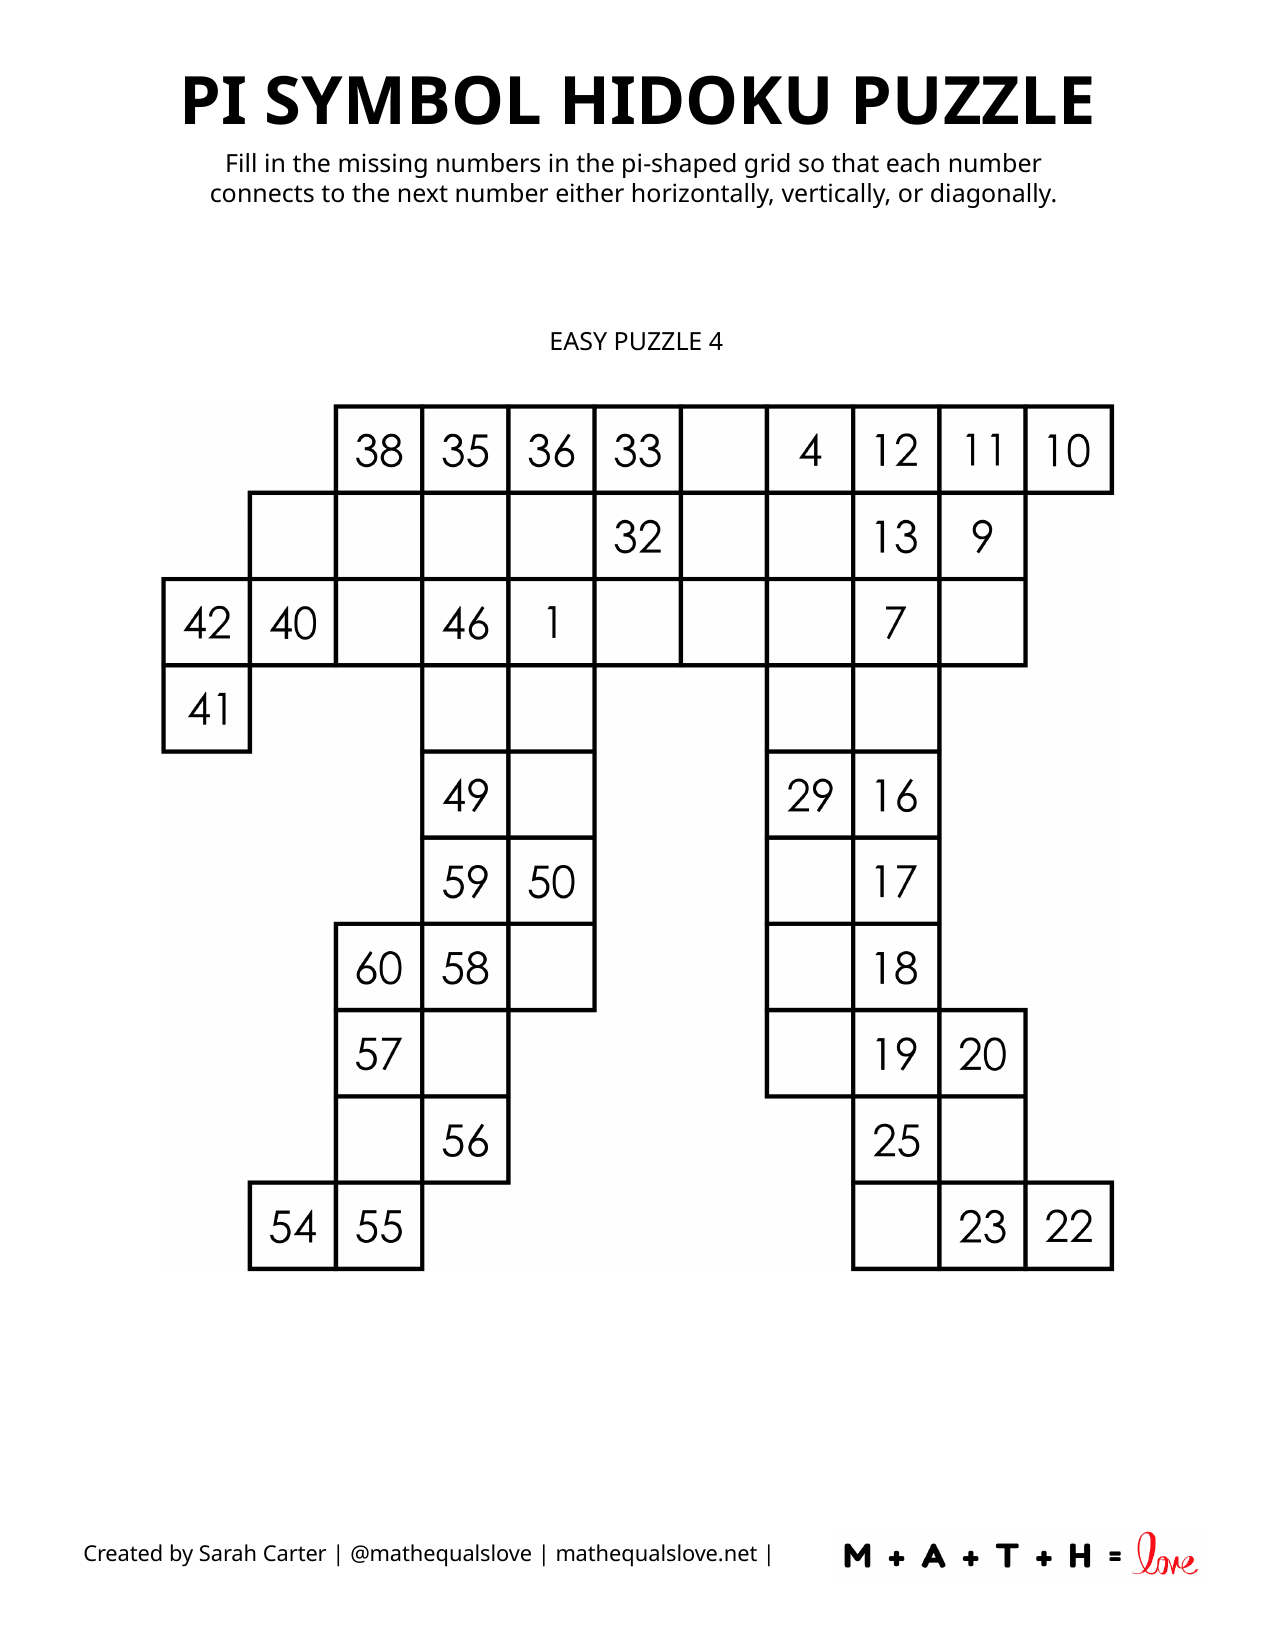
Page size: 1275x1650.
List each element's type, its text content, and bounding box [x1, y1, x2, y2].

picture [158, 401, 1117, 1273]
picture [830, 1528, 1207, 1580]
text_box PI SYMBOL HIDOKU PUZZLE [66, 50, 1211, 140]
text_box Fill in the missing numbers in the pi-shaped grid so that each number connects to the next number either horizontally, vertically, or diagonally. [0, 140, 1275, 216]
text_box EASY PUZZLE 4 [158, 324, 1115, 376]
text_box Created by Sarah Carter | @mathequalslove | mathequalslove.net | [68, 1532, 830, 1574]
